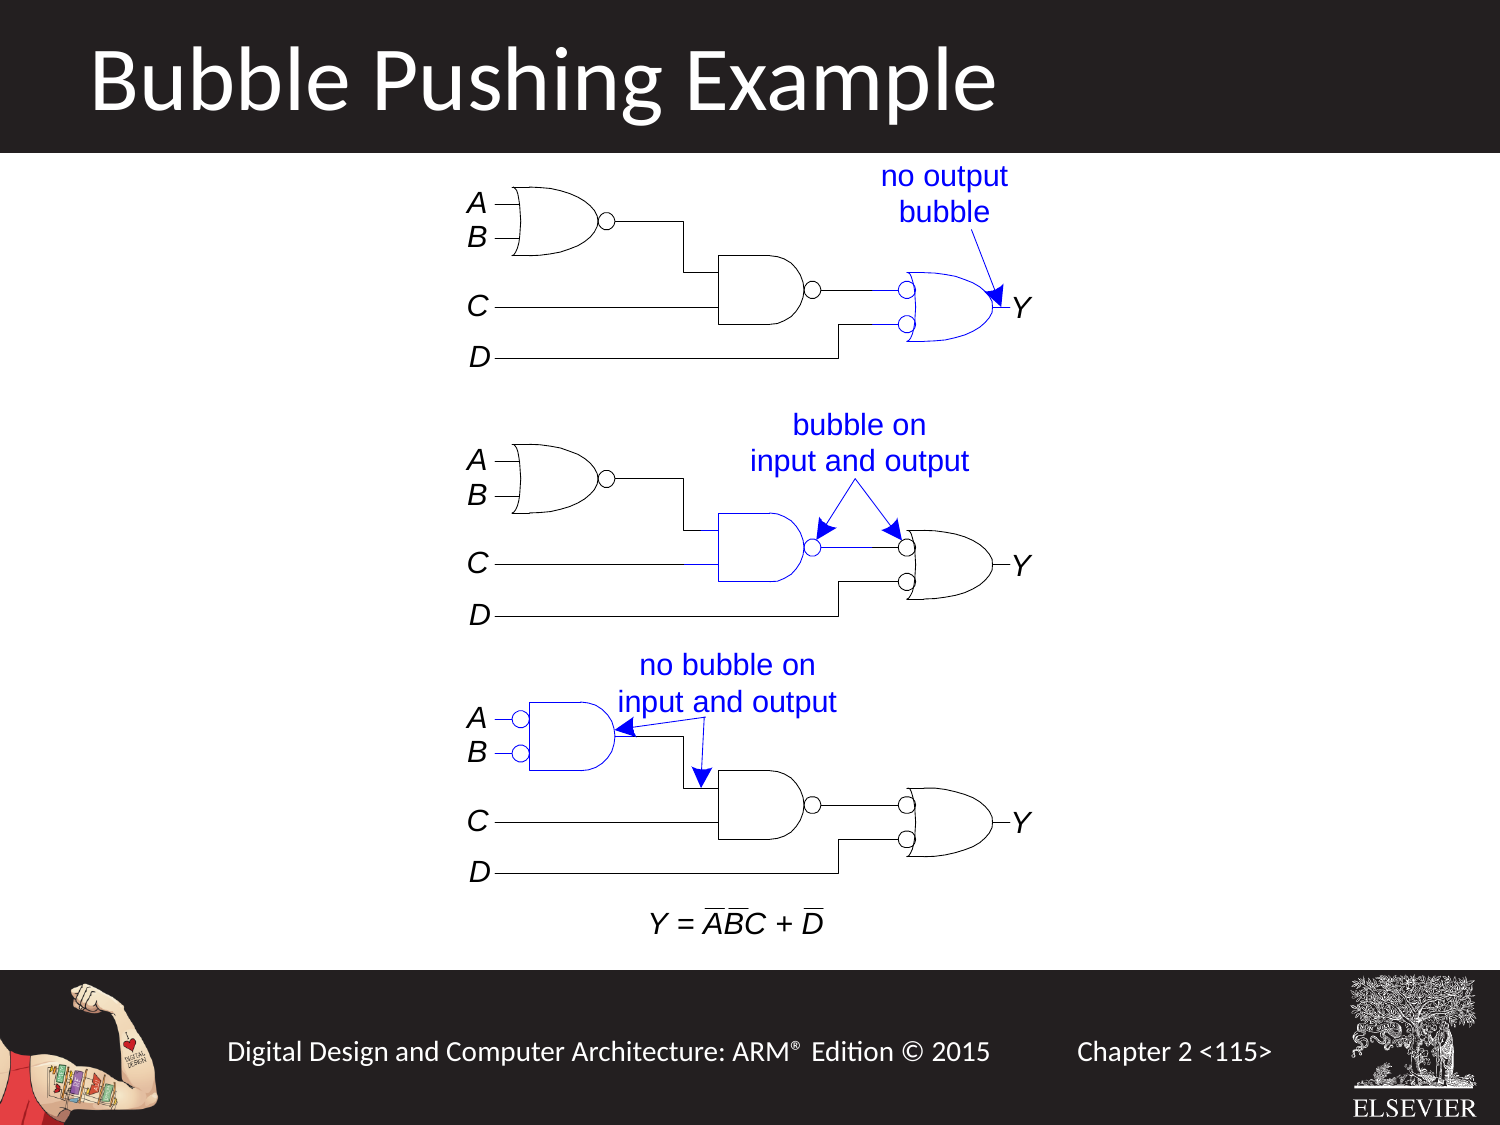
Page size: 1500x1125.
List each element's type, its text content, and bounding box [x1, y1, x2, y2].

picture [0, 979, 163, 1125]
text_box Bubble Pushing Example [75, 11, 1375, 136]
picture [1350, 974, 1477, 1117]
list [387, 149, 1059, 963]
